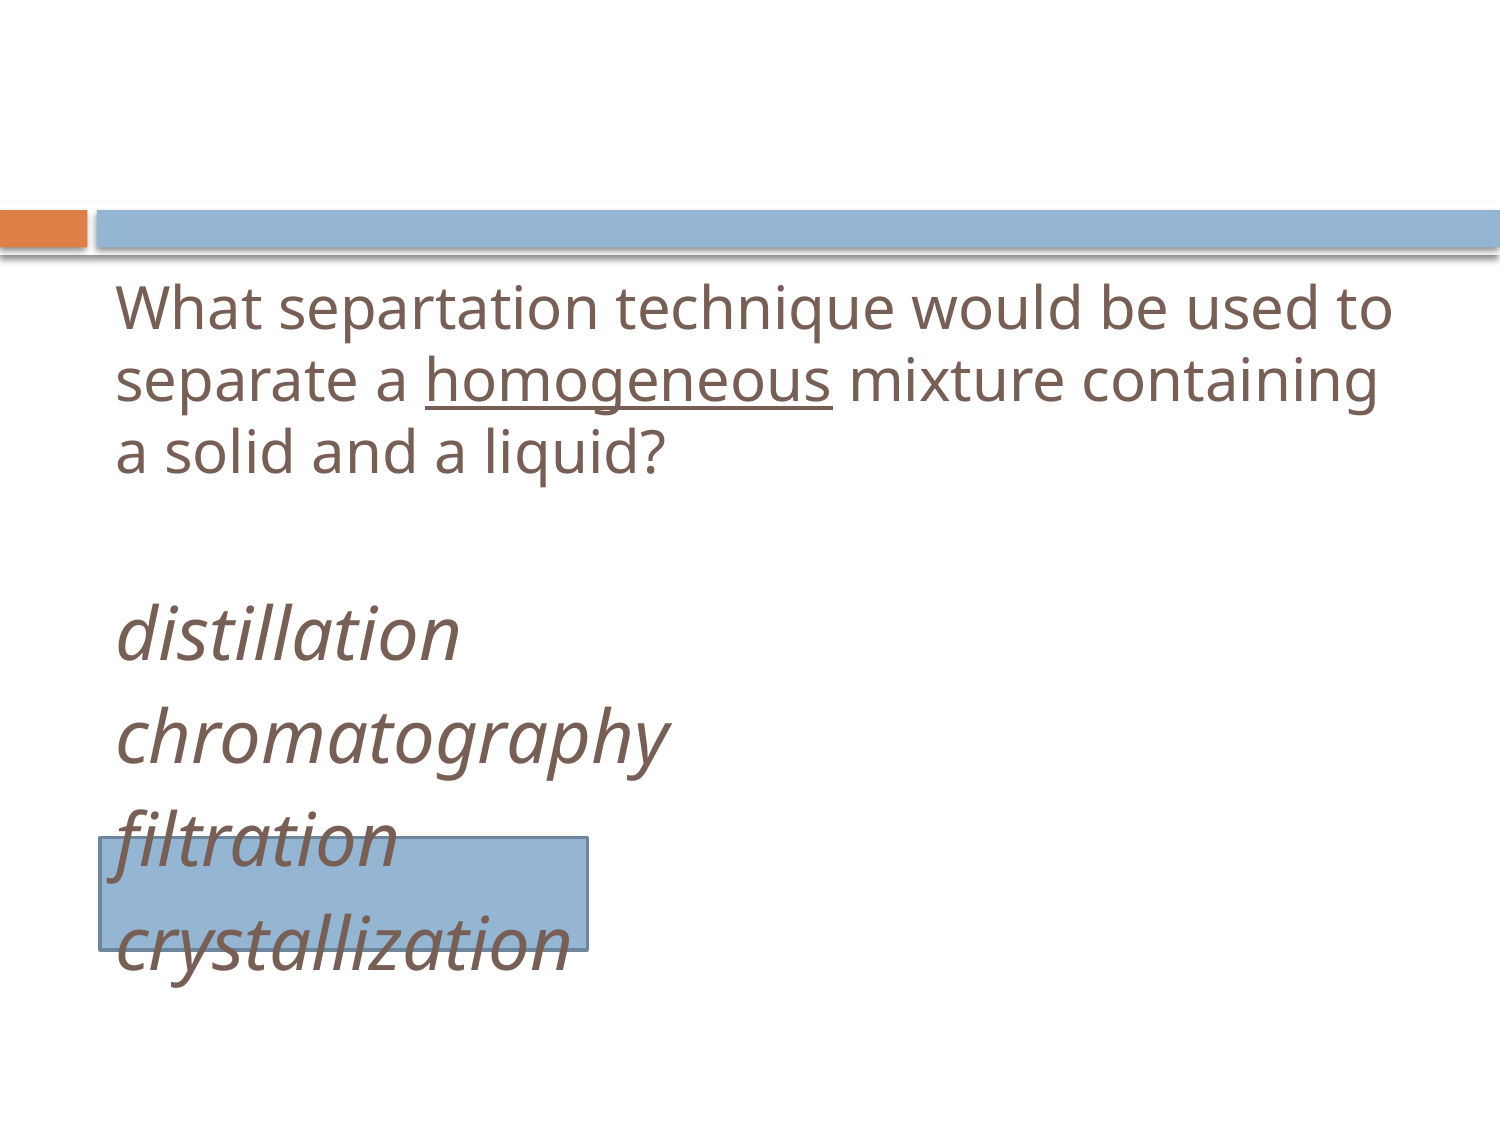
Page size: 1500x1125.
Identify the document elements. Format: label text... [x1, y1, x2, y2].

list What separtation technique would be used to separate a homogeneous mixture containing a solid and a liquid? distillation chromatography filtration crystallization [100, 262, 1438, 1000]
